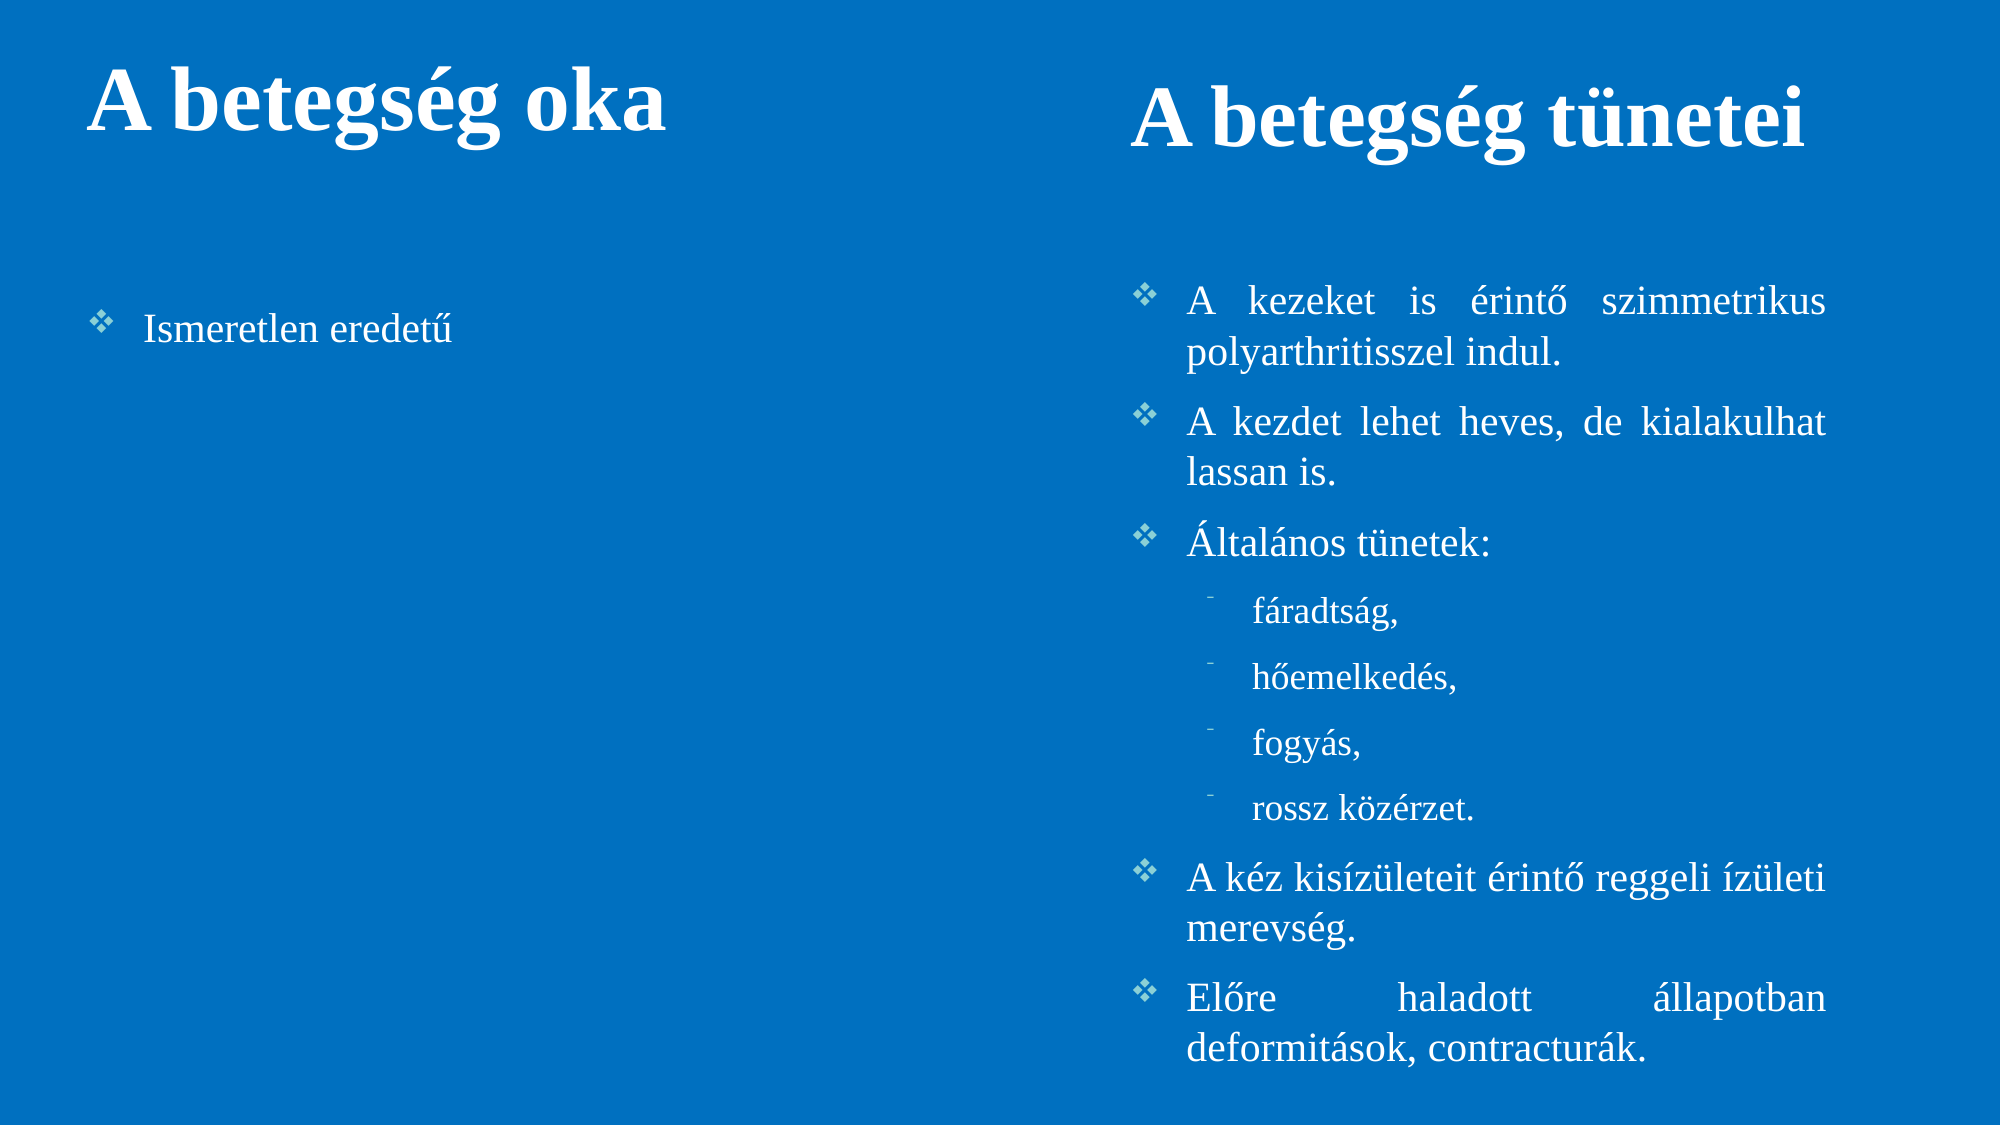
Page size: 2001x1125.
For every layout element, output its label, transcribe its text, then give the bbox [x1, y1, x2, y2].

title A betegség tünetei [1115, 51, 1867, 252]
text_box A kezeket is érintő szimmetrikus polyarthritisszel indul. A kezdet lehet heves, de kialakulhat lassan is. Általános tünetek: fáradtság, hőemelkedés, fogyás, rossz közérzet. A kéz kisízületeit érintő reggeli ízületi merevség. Előre haladott állapotban deformitások, contracturák. [1115, 265, 1842, 861]
list A betegség oka Ismeretlen eredetű [71, 0, 1083, 781]
